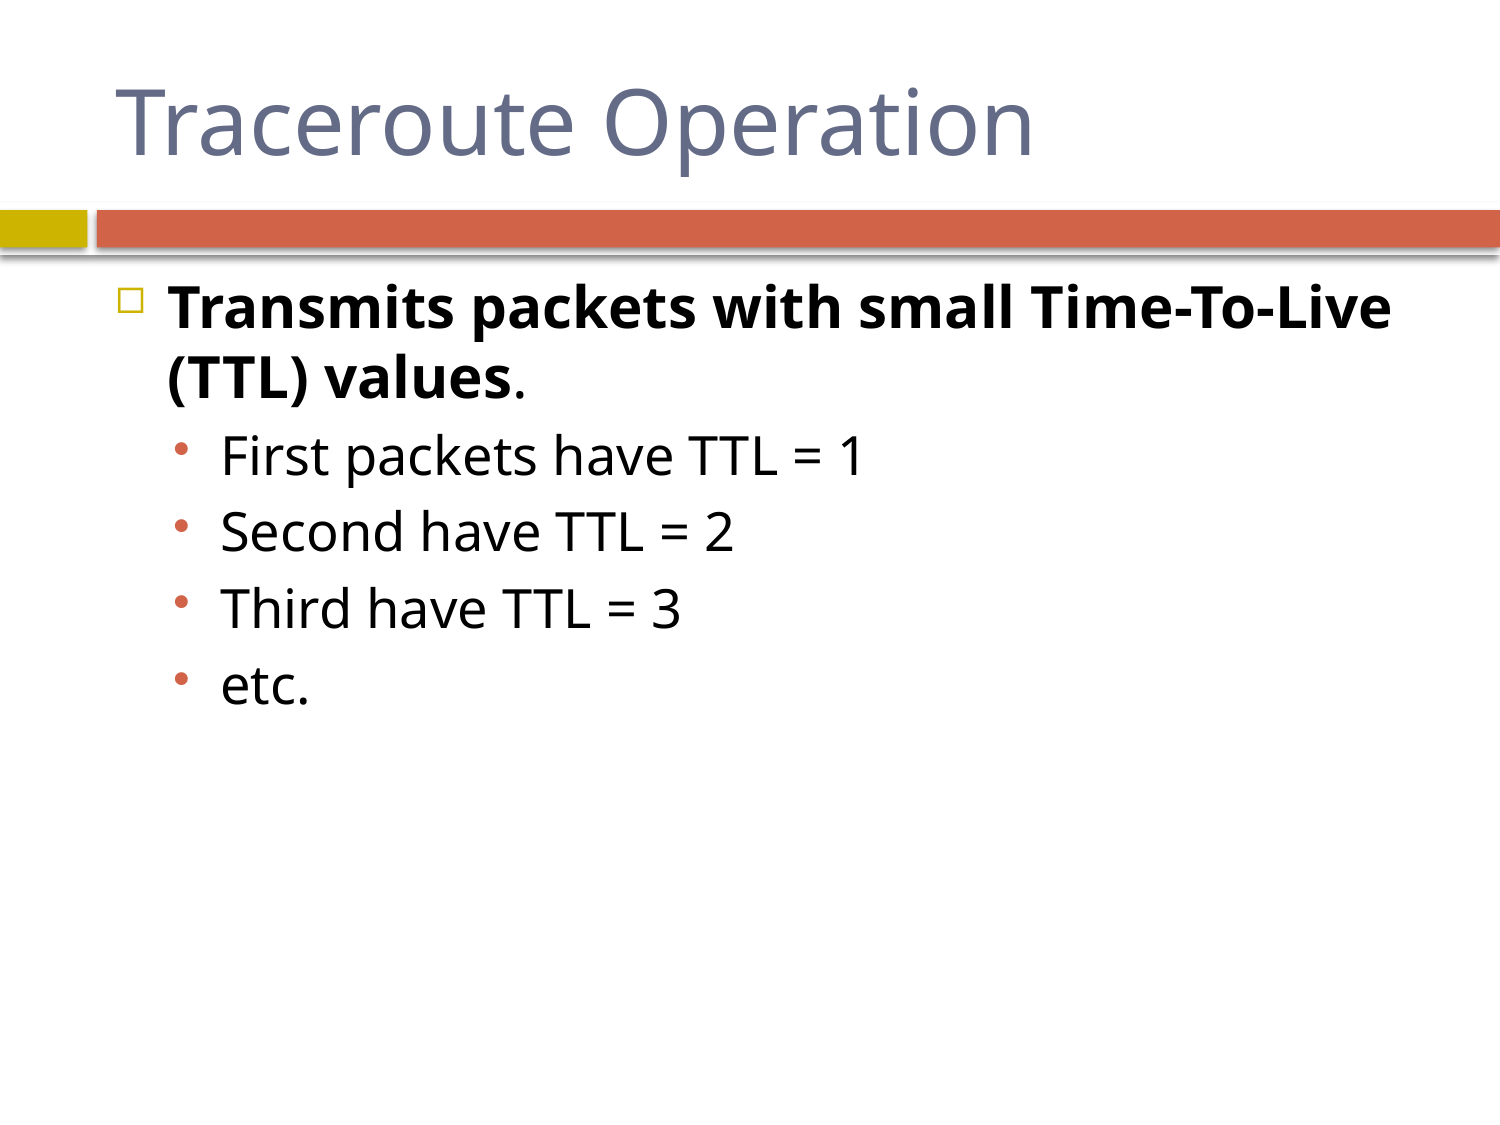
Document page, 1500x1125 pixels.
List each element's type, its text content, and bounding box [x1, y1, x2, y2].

title Traceroute Operation [100, 37, 1438, 200]
list Transmits packets with small Time-To-Live (TTL) values. First packets have TTL = 1 Second have TTL = 2 Third have TTL = 3 etc. [100, 262, 1438, 1000]
